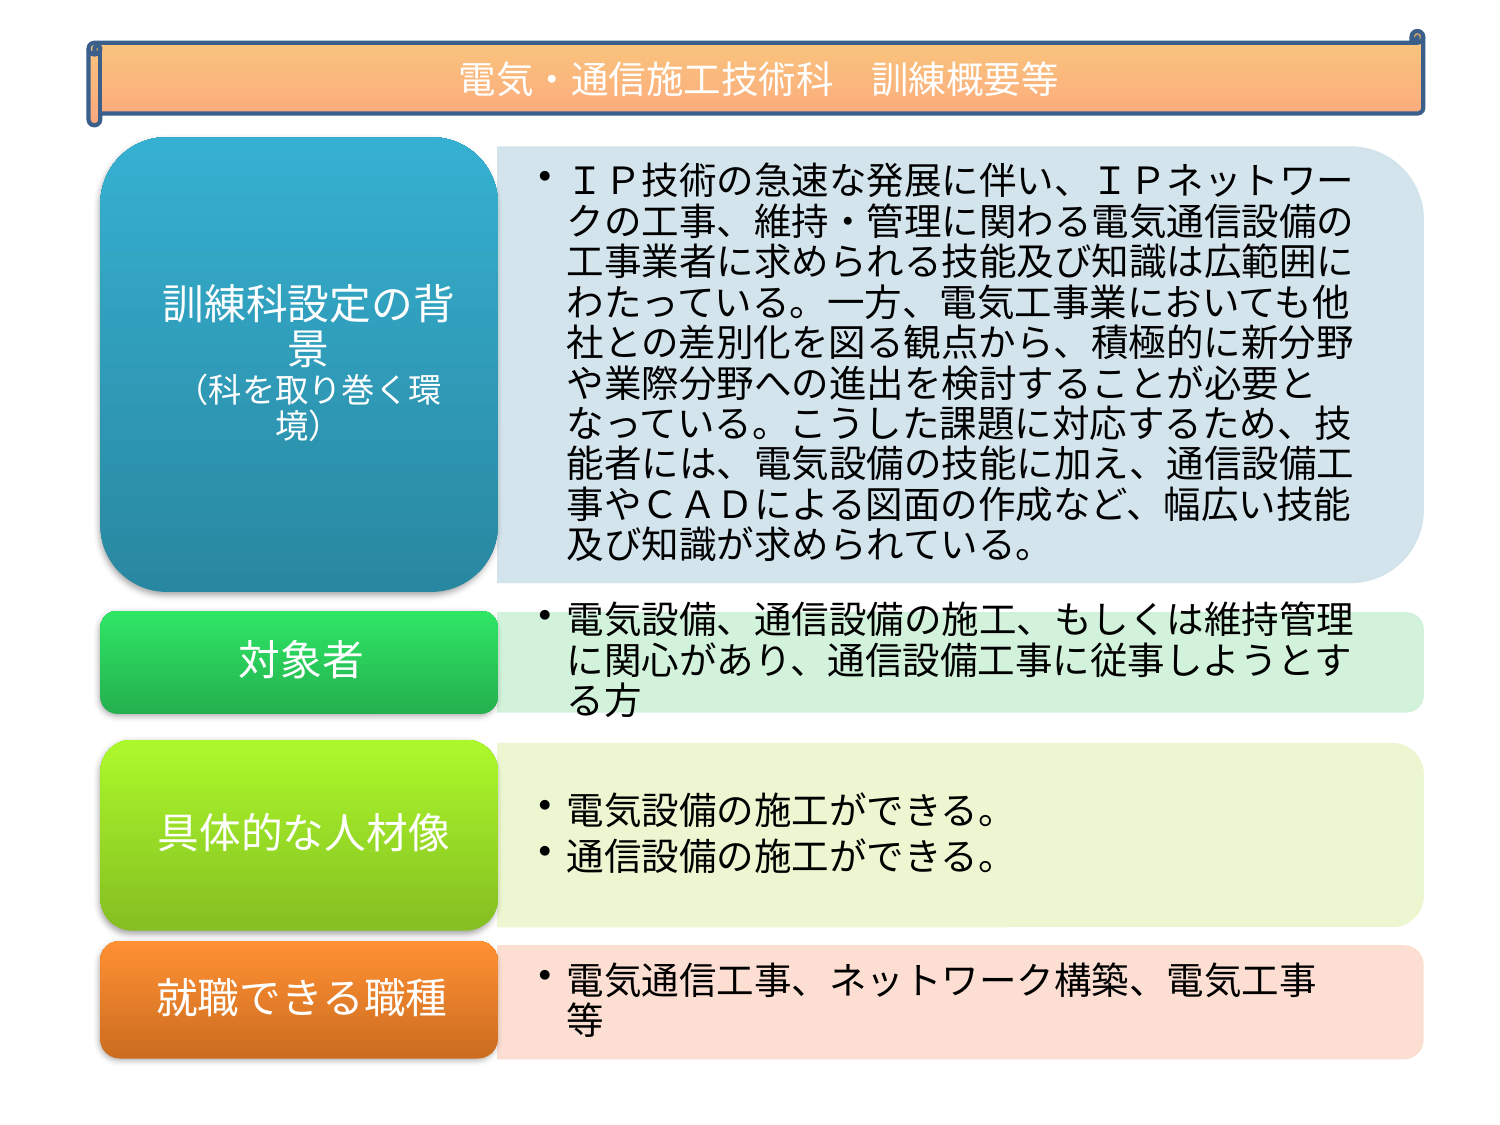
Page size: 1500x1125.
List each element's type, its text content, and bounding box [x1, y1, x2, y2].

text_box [100, 136, 1424, 1059]
text_box 電気・通信施工技術科 訓練概要等 [86, 28, 1426, 128]
